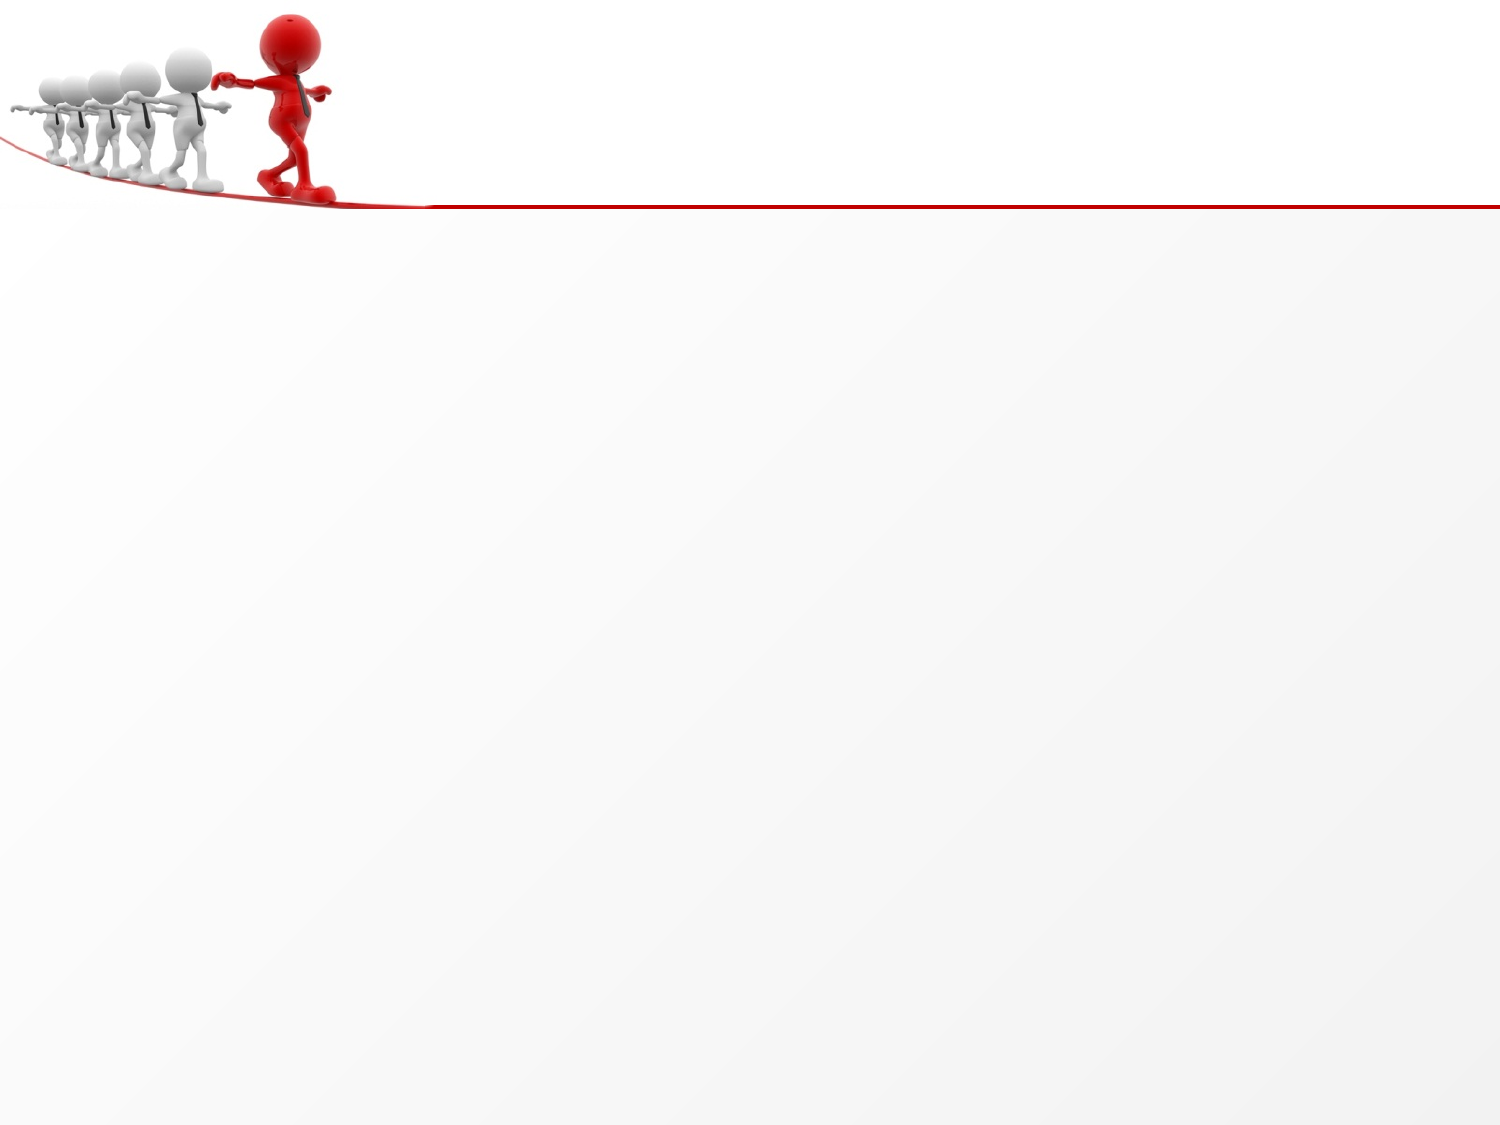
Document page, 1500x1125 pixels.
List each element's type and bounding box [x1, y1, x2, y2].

picture [0, 0, 437, 209]
